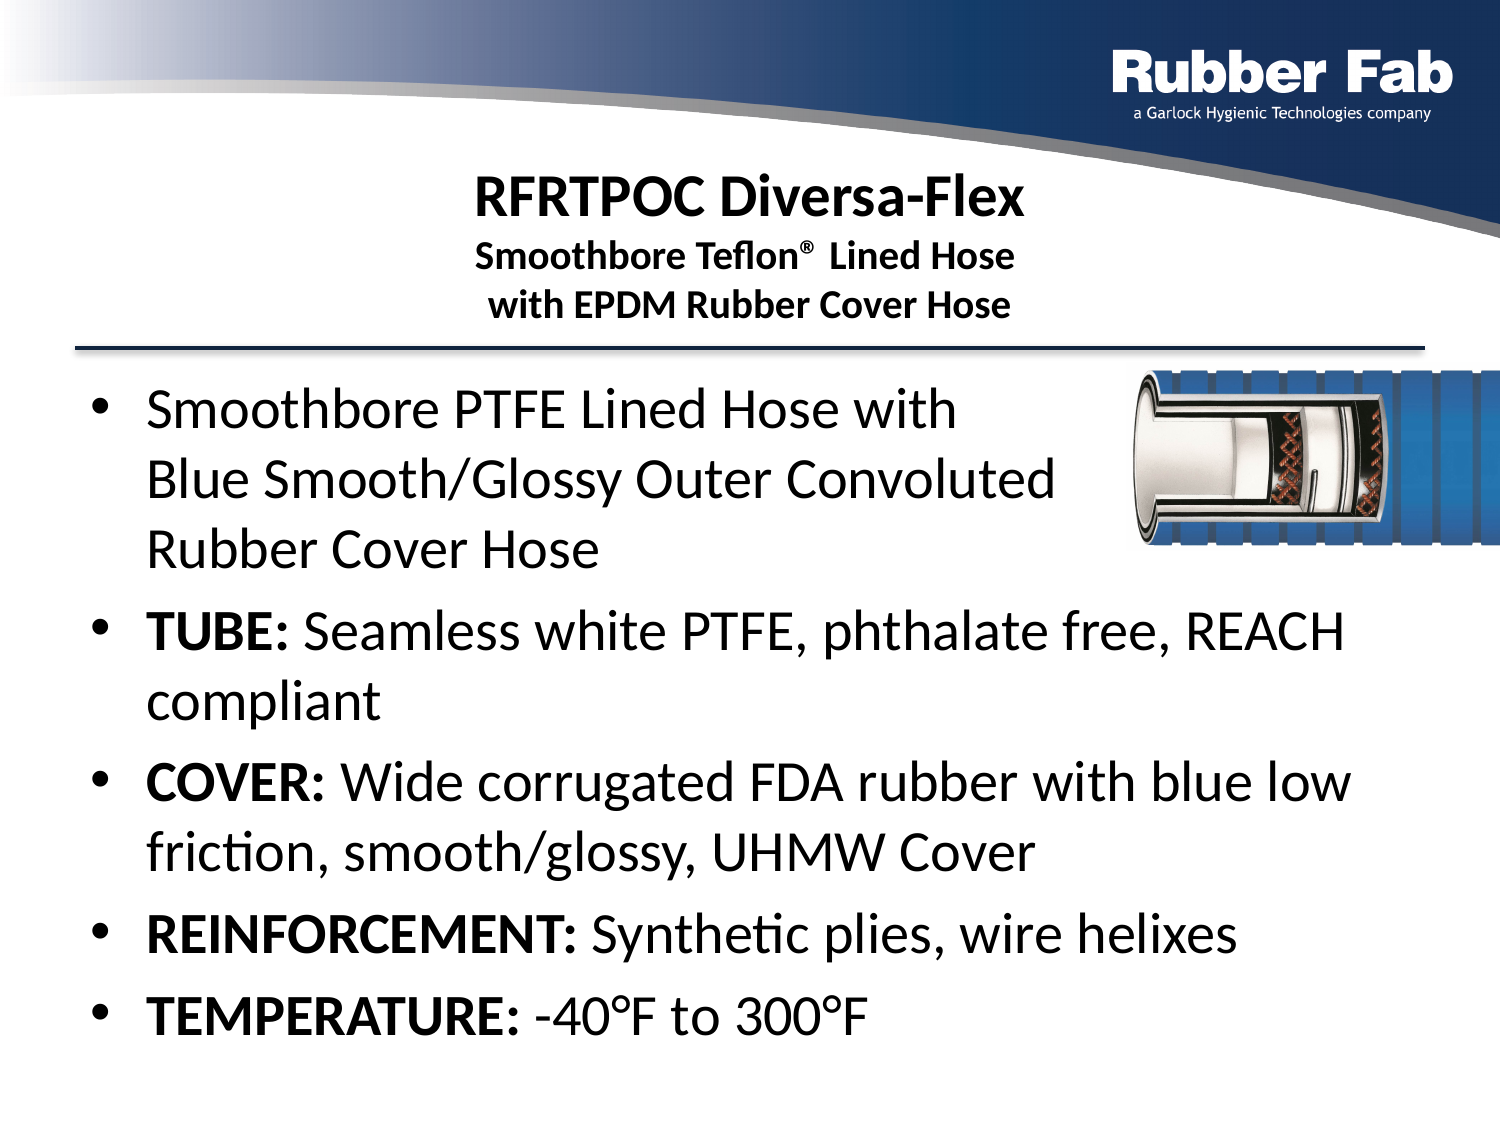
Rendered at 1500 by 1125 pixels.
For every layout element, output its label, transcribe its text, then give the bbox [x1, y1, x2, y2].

picture [1125, 362, 1500, 552]
title RFRTPOC Diversa-Flex Smoothbore Teflon® Lined Hose with EPDM Rubber Cover Hose [75, 147, 1425, 335]
list Smoothbore PTFE Lined Hose with Blue Smooth/Glossy Outer Convoluted Rubber Cover Hose TUBE: Seamless white PTFE, phthalate free, REACH compliant COVER: Wide corrugated FDA rubber with blue low friction, smooth/glossy, UHMW Cover REINFORCEMENT: Synthetic plies, wire helixes TEMPERATURE: -40°F to 300°F [75, 362, 1425, 1125]
picture [0, 0, 1500, 240]
